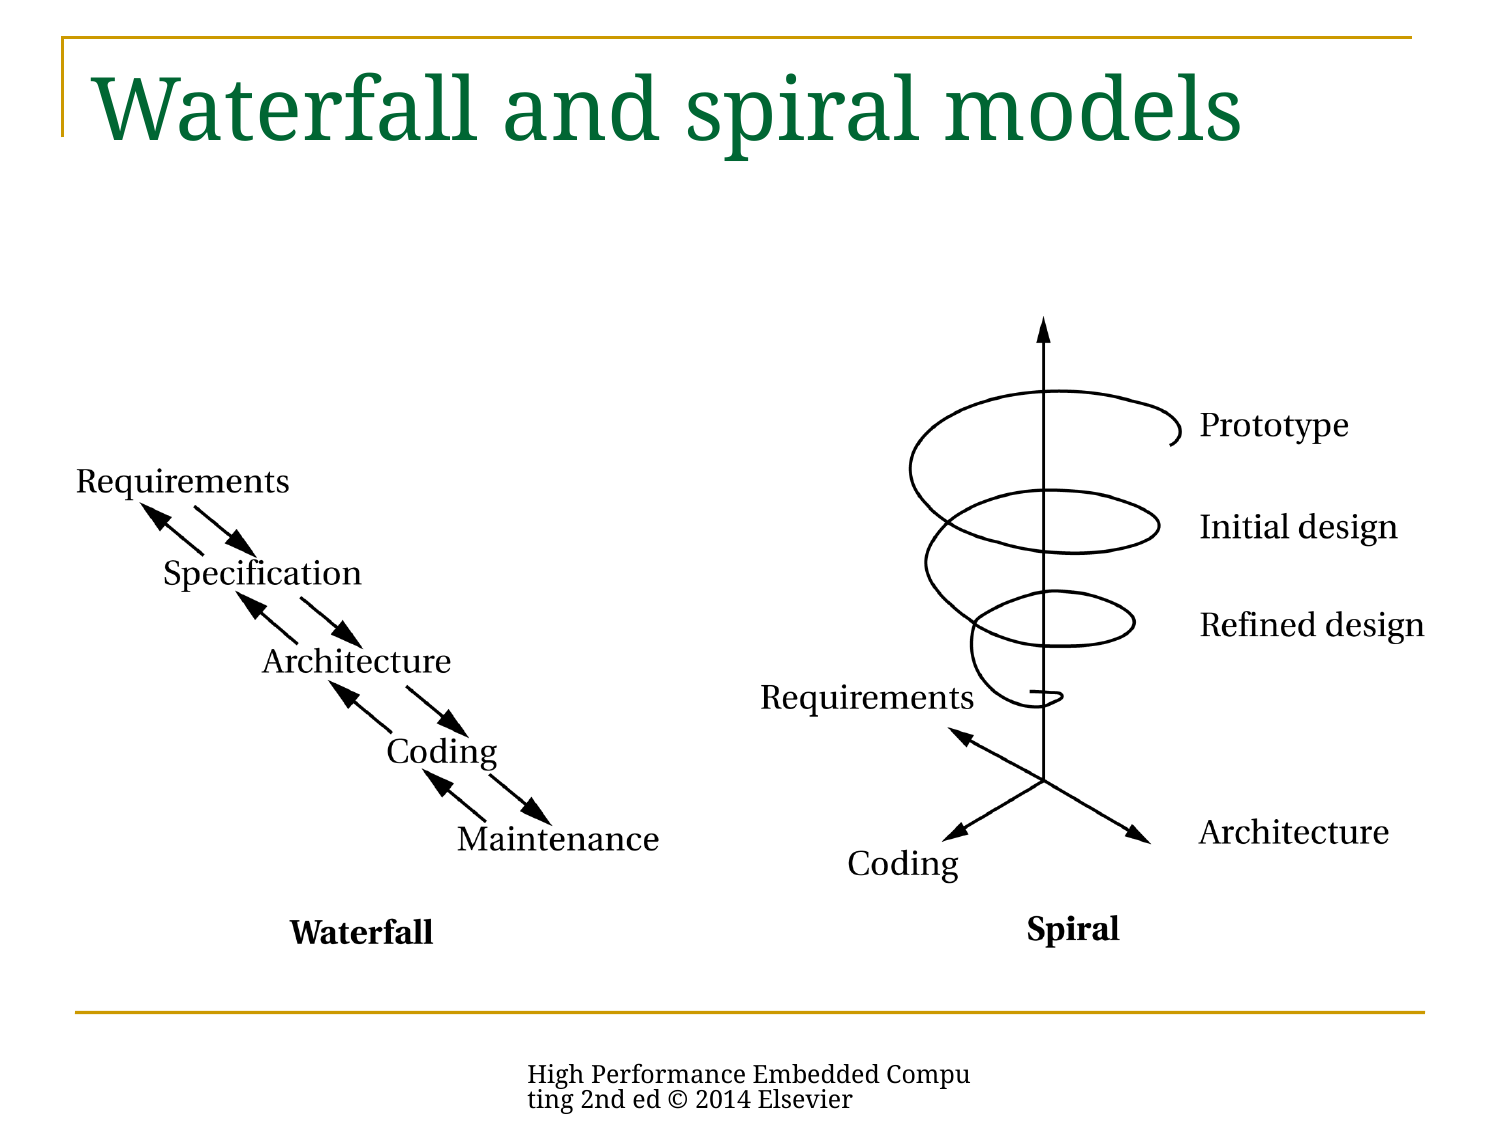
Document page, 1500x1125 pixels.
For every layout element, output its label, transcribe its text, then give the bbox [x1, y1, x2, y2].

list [74, 316, 1426, 952]
title Waterfall and spiral models [75, 45, 1425, 233]
footer High Performance Embedded Computing 2nd ed © 2014 Elsevier [512, 1025, 988, 1100]
